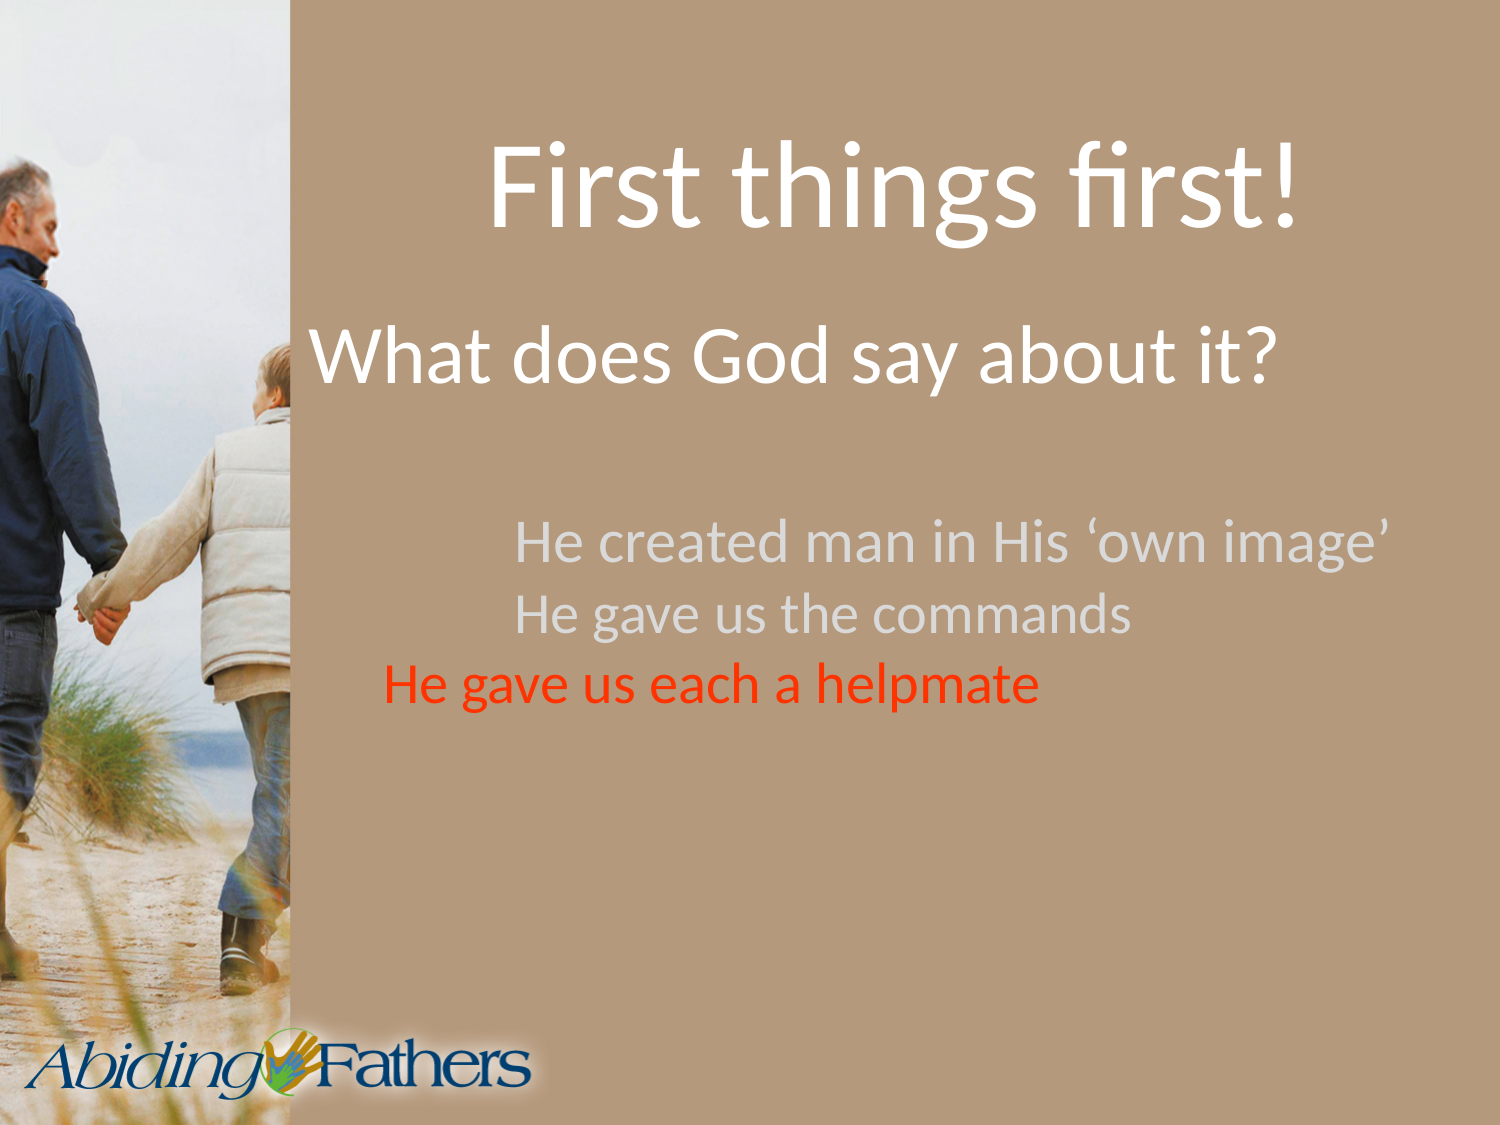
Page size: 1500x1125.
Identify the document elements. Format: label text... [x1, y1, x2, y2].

title First things first! [292, 73, 1500, 282]
picture [0, 0, 1500, 1125]
list What does God say about it? He created man in His ‘own image’ He gave us the commands He gave us each a helpmate [292, 292, 1500, 1020]
